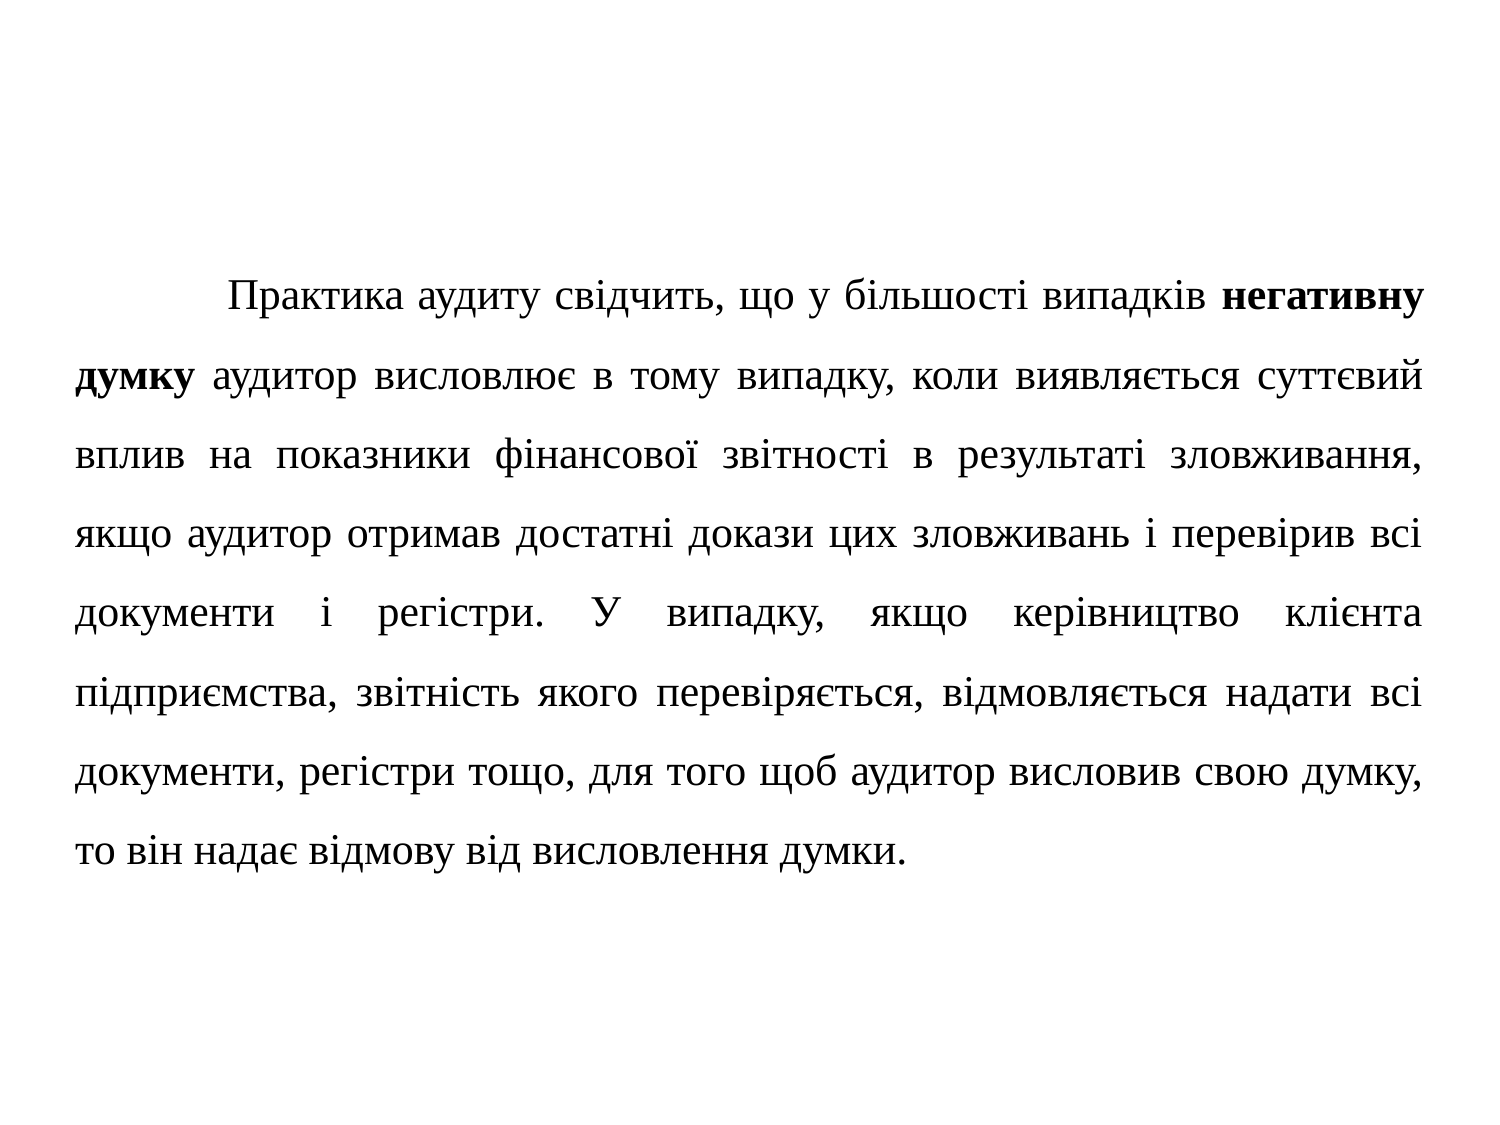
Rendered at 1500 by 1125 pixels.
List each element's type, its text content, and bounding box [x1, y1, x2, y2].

title Практика аудиту свідчить, що у більшості випадків негативну думку аудитор висловлює в тому випадку, коли виявляється суттєвий вплив на показники фінансової звітності в результаті зловживання, якщо аудитор отримав достатні докази цих зловживань і перевірив всі документи і регістри. У випадку, якщо керівництво клієнта підприємства, звітність якого перевіряється, відмовляється надати всі документи, регістри тощо, для того щоб аудитор висловив свою думку, то він надає відмову від висловлення думки. [75, 212, 1425, 900]
